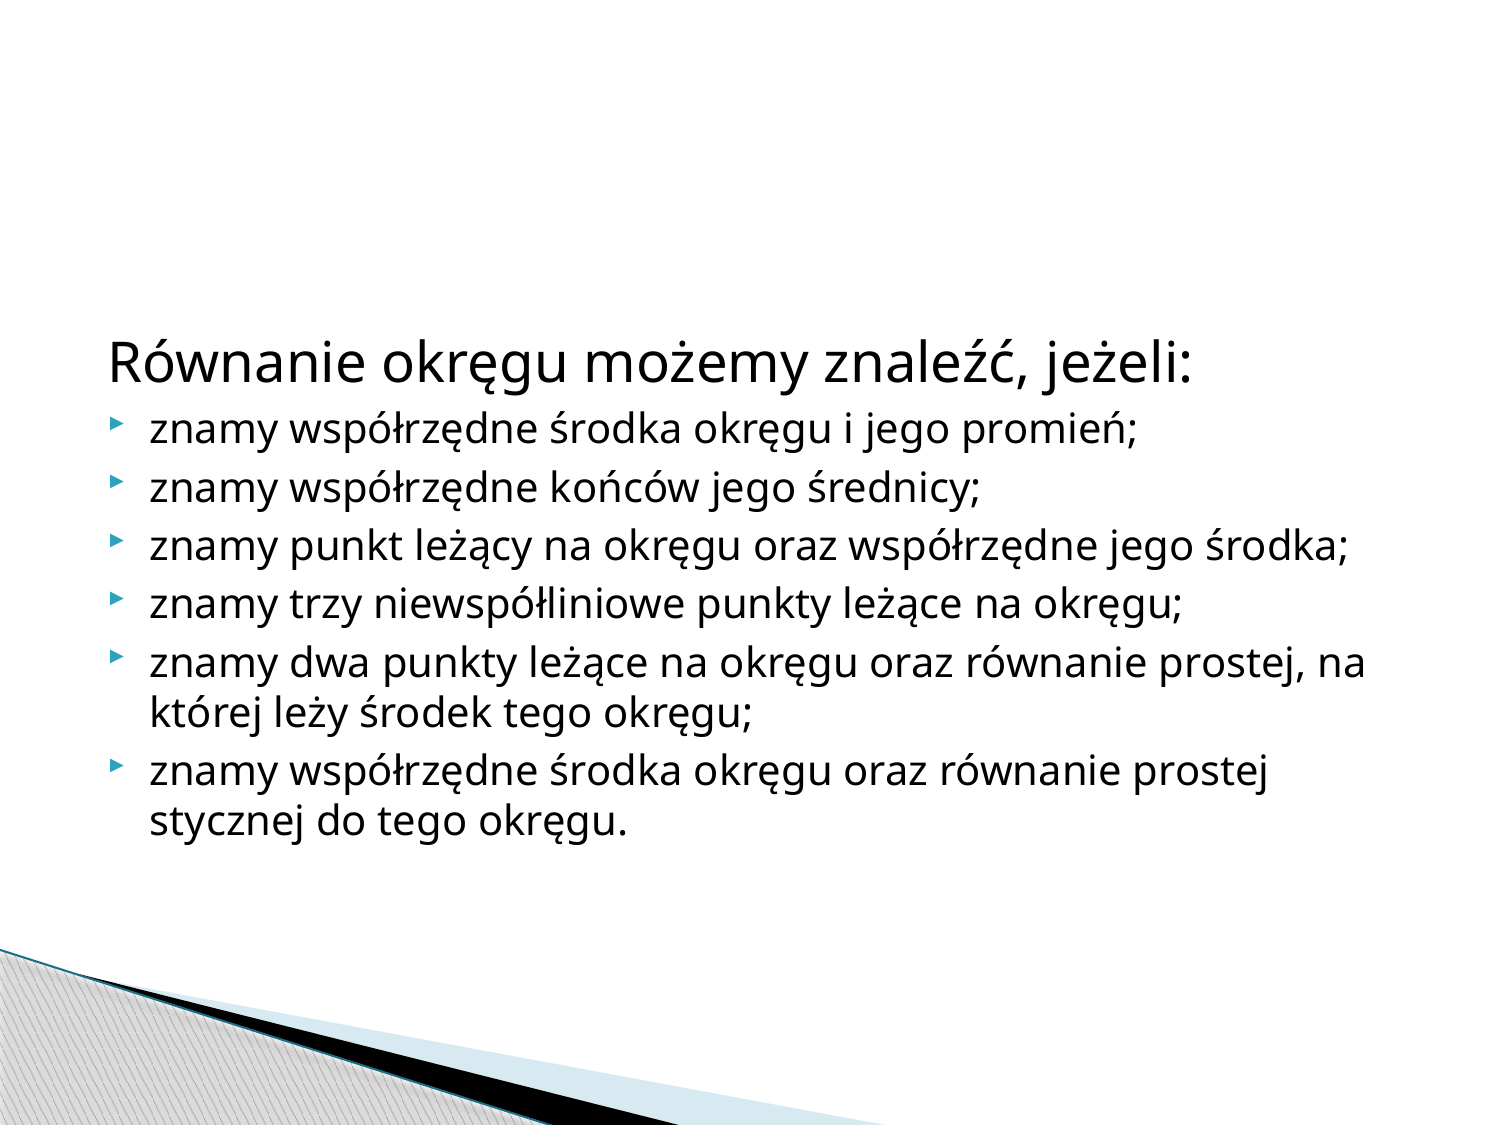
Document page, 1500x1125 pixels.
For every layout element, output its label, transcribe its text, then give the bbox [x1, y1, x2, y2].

list Równanie okręgu możemy znaleźć, jeżeli: znamy współrzędne środka okręgu i jego promień; znamy współrzędne końców jego średnicy; znamy punkt leżący na okręgu oraz współrzędne jego środka; znamy trzy niewspółliniowe punkty leżące na okręgu; znamy dwa punkty leżące na okręgu oraz równanie prostej, na której leży środek tego okręgu; znamy współrzędne środka okręgu oraz równanie prostej stycznej do tego okręgu. [75, 243, 1425, 986]
